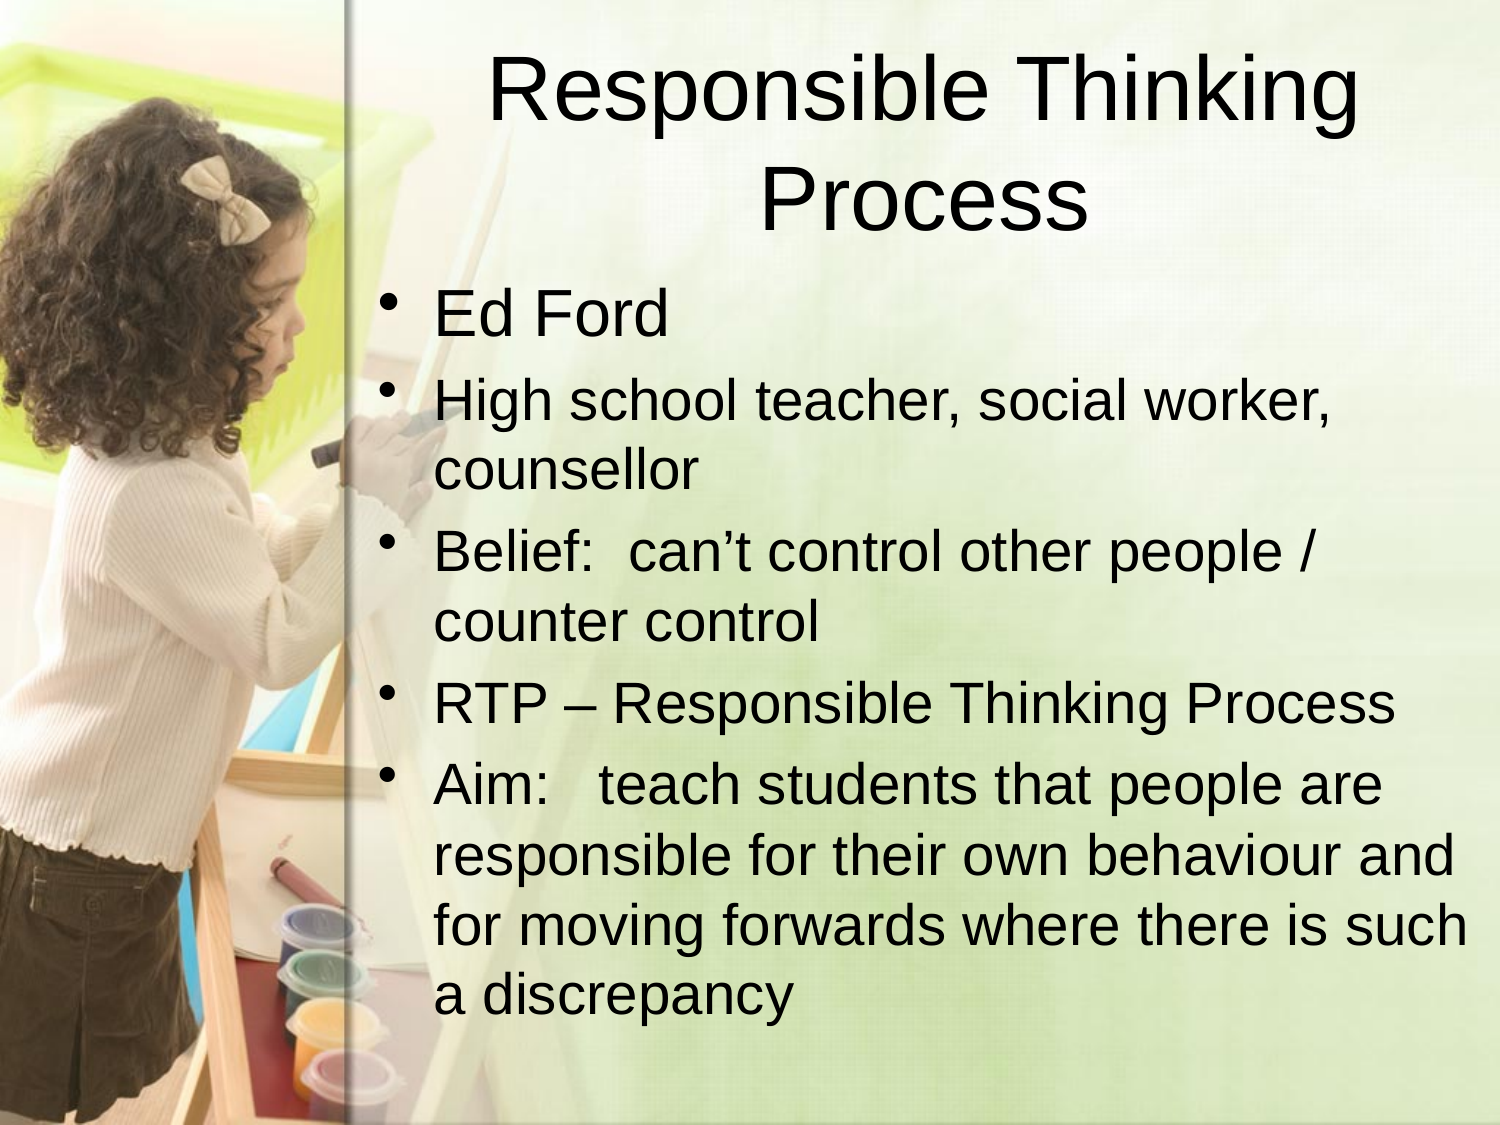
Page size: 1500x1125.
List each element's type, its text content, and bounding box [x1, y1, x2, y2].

title Responsible Thinking Process [362, 44, 1488, 233]
list Ed Ford High school teacher, social worker, counsellor Belief: can’t control other people / counter control RTP – Responsible Thinking Process Aim: teach students that people are responsible for their own behaviour and for moving forwards where there is such a discrepancy [362, 262, 1488, 943]
picture [0, 0, 1500, 1125]
